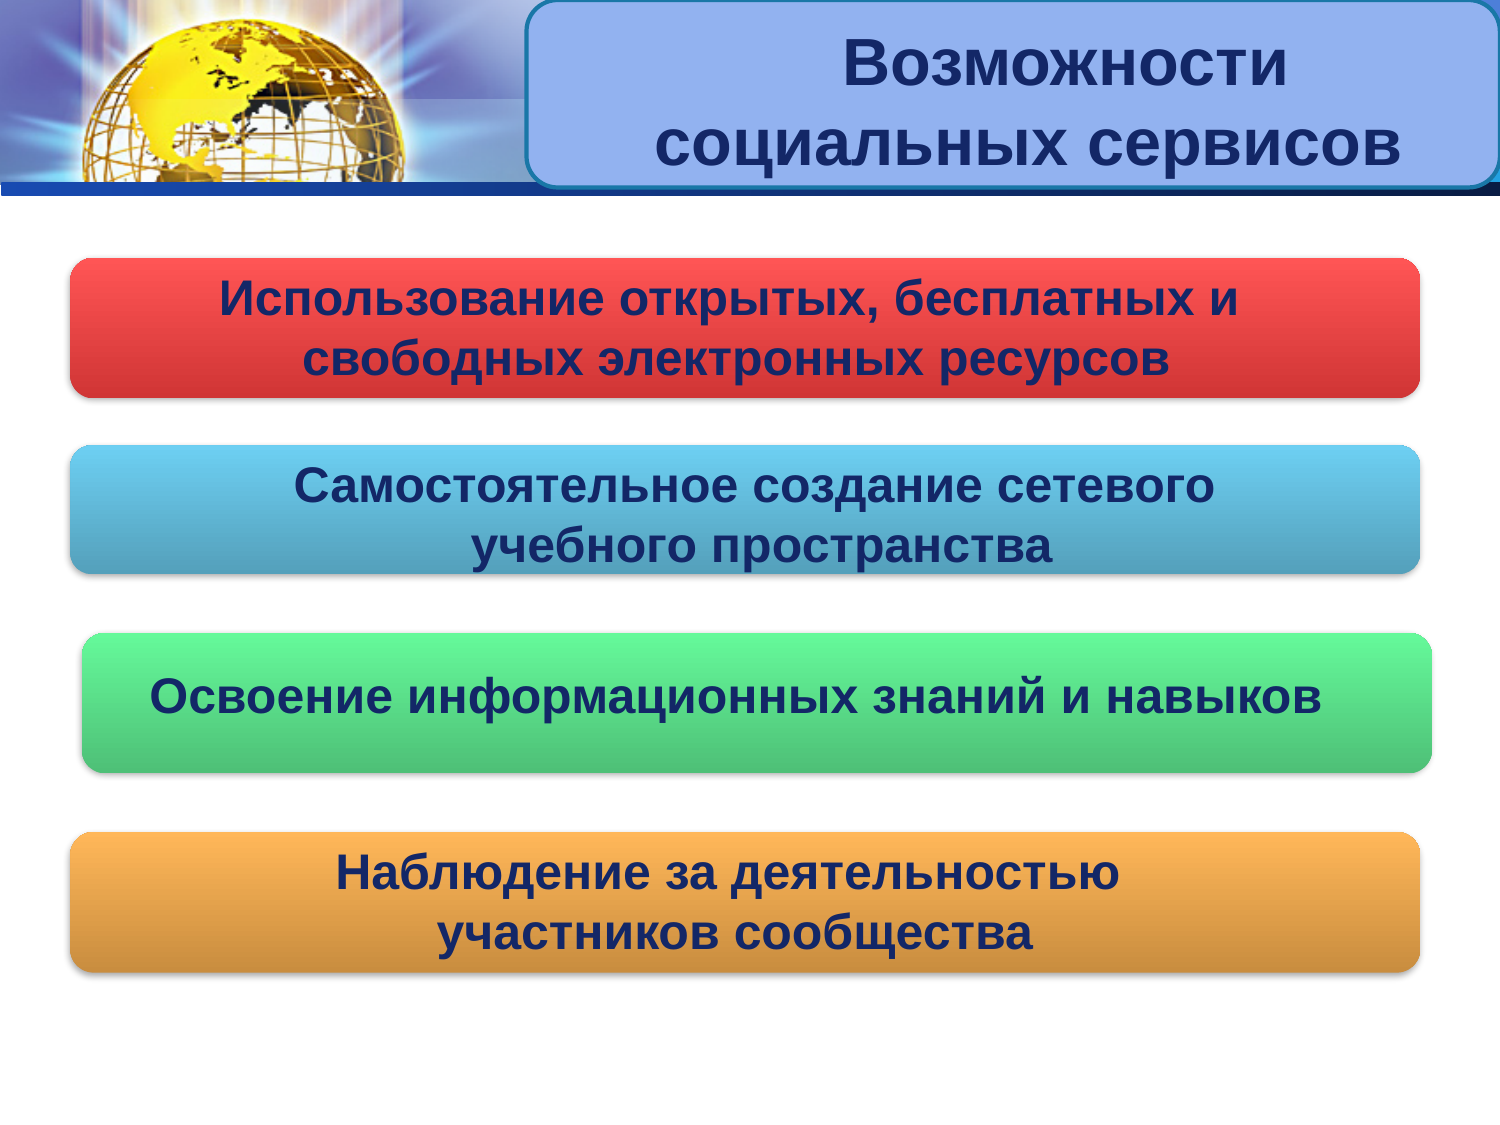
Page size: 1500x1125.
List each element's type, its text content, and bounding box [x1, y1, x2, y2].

text_box Освоение информационных знаний и навыков [134, 656, 1338, 731]
text_box [81, 632, 1432, 774]
text_box [70, 831, 1421, 973]
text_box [515, 0, 1500, 189]
picture [0, 0, 515, 185]
text_box Самостоятельное создание сетевого учебного пространства [152, 445, 1372, 580]
text_box [1372, 445, 1421, 575]
text_box [70, 257, 1421, 399]
text_box Наблюдение за деятельностью участников сообщества [320, 831, 1150, 967]
text_box Использование открытых, бесплатных и свободных электронных ресурсов [204, 257, 1269, 393]
text_box [70, 445, 152, 575]
text_box Совместная работа [429, 99, 509, 183]
text_box [298, 99, 412, 183]
